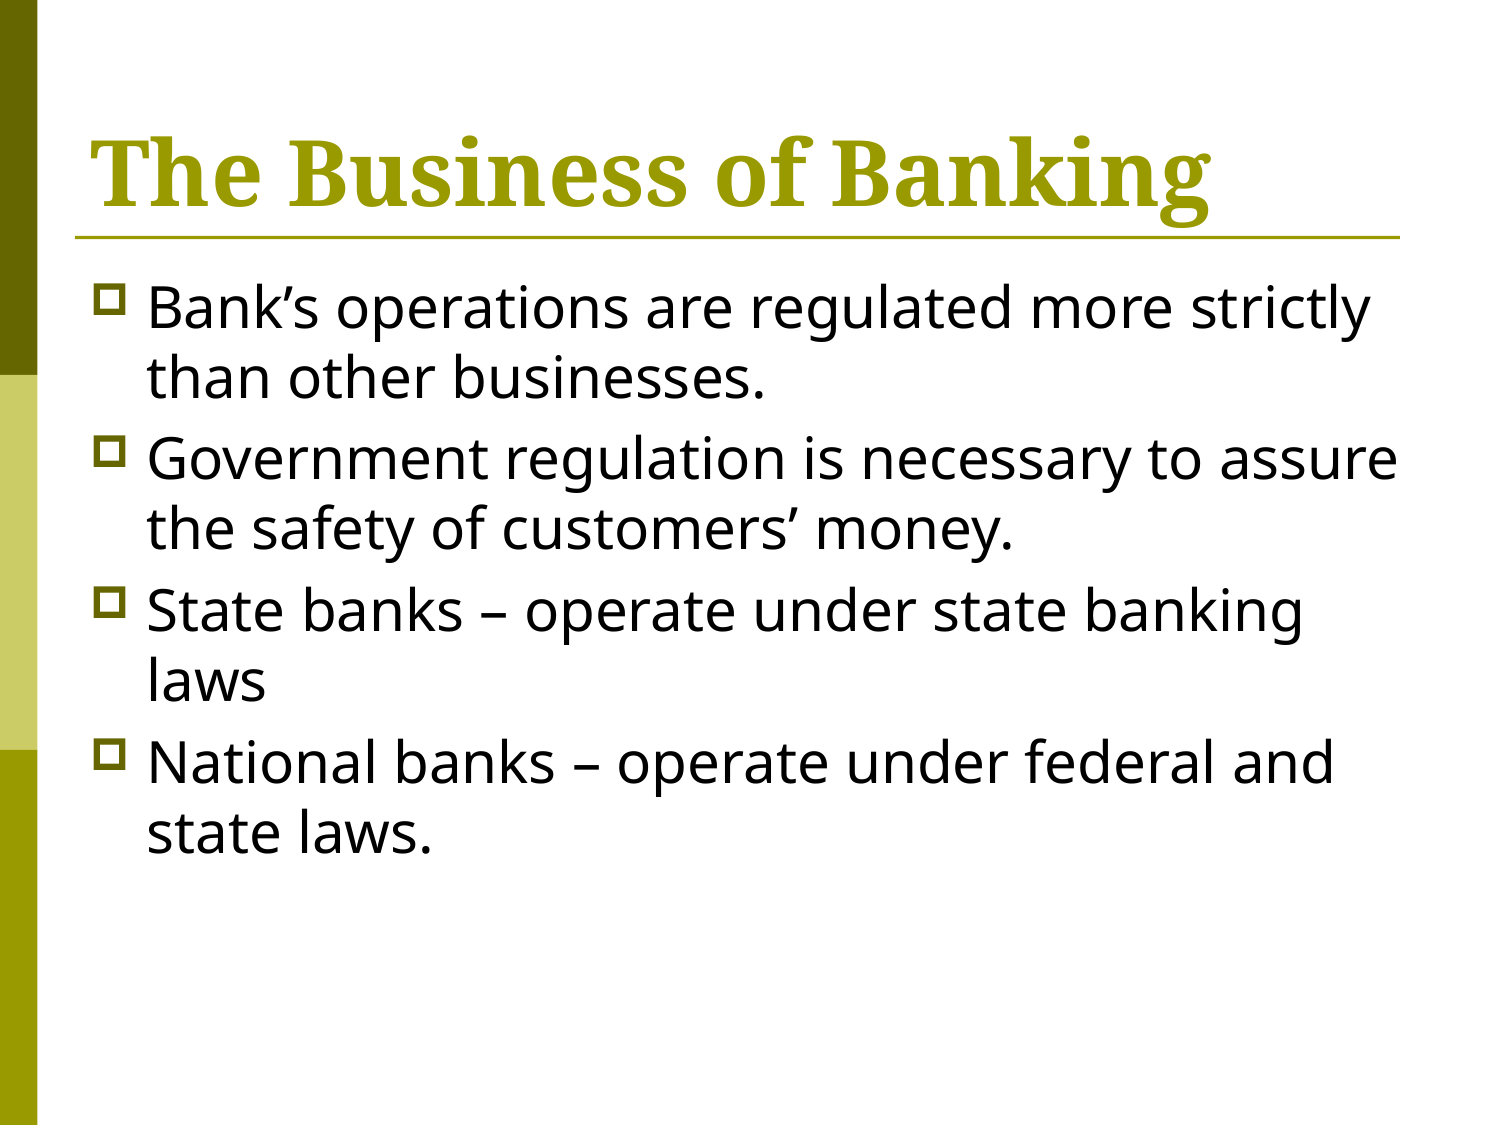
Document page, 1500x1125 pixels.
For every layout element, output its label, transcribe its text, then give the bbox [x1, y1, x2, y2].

list Bank’s operations are regulated more strictly than other businesses. Government regulation is necessary to assure the safety of customers’ money. State banks – operate under state banking laws National banks – operate under federal and state laws. [74, 262, 1426, 1006]
title The Business of Banking [74, 45, 1426, 233]
